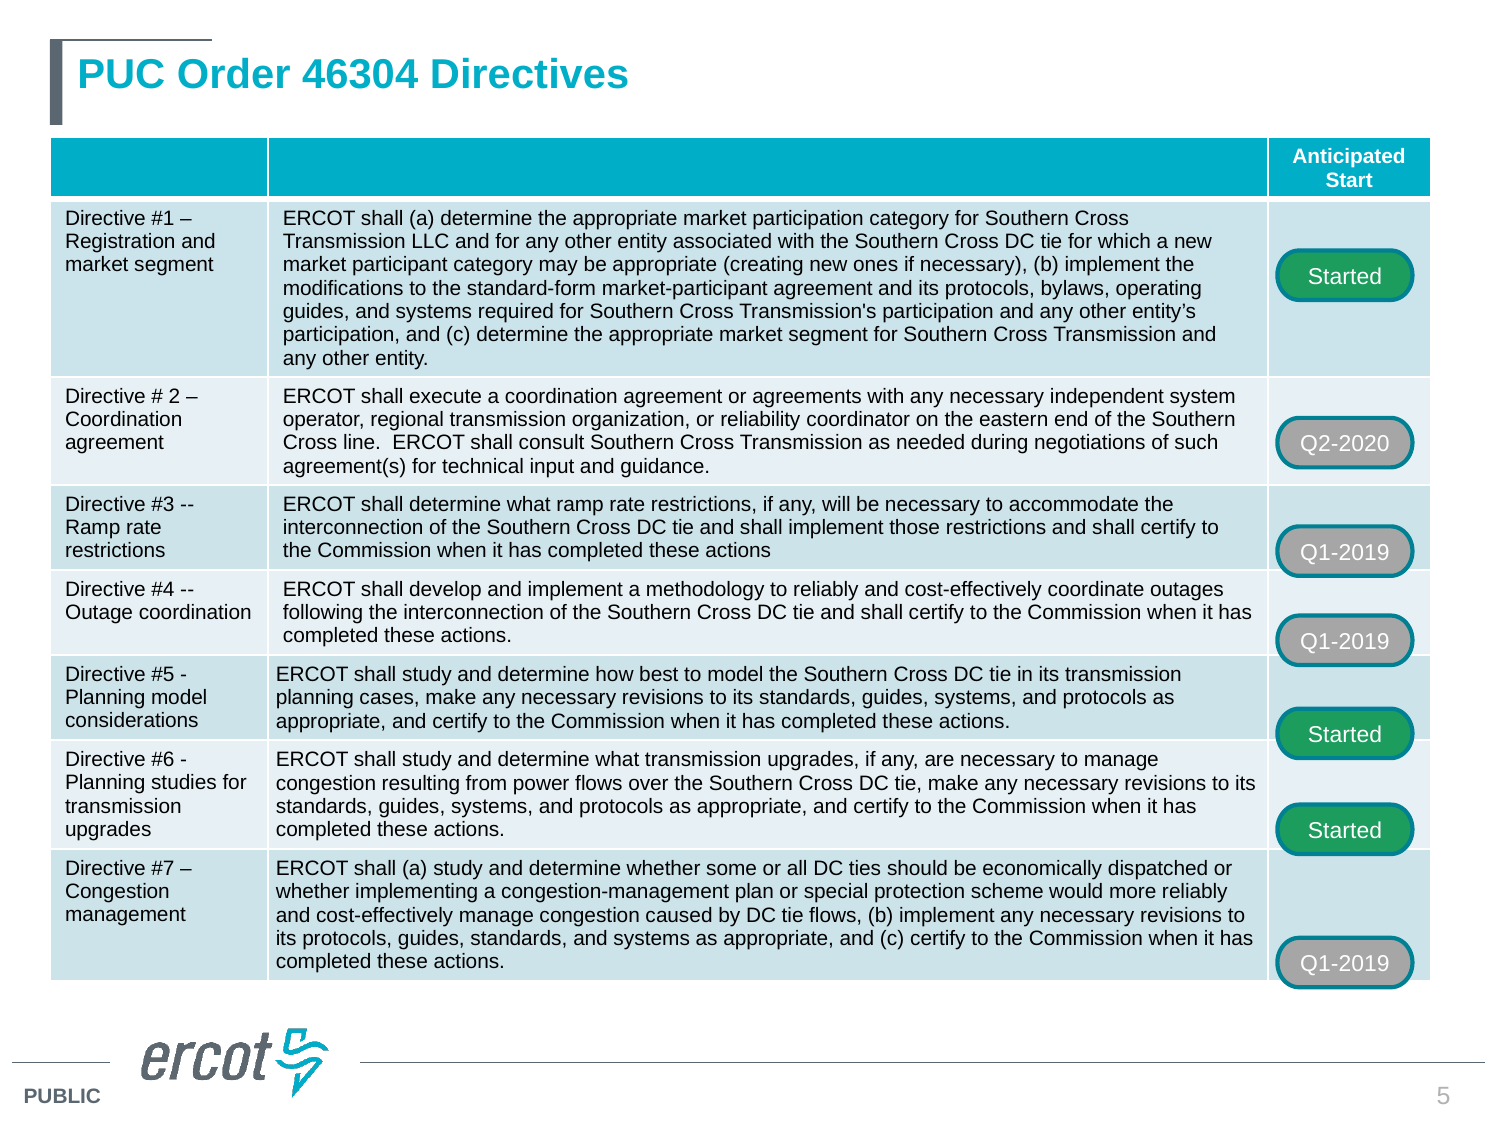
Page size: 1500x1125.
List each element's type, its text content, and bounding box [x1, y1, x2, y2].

text_box Started [1275, 248, 1415, 303]
table_cell [1269, 850, 1430, 980]
table_cell [1269, 741, 1430, 848]
table_cell [1269, 202, 1430, 376]
table_cell [1269, 378, 1430, 484]
text_box Q1-2019 [1275, 613, 1415, 668]
text_box Started [1275, 706, 1415, 761]
picture [137, 1024, 332, 1100]
text_box Q1-2019 [1275, 524, 1415, 578]
table_header [269, 138, 1267, 196]
table_cell Directive #3 -- Ramp rate restrictions [51, 486, 267, 569]
slide_number 5 [1400, 1076, 1488, 1113]
table_cell Directive #4 -- Outage coordination [51, 571, 267, 654]
text_box Q1-2019 [1275, 935, 1415, 990]
table_cell Directive #7 – Congestion management [51, 850, 267, 980]
table_cell ERCOT shall (a) study and determine whether some or all DC ties should be economically dispatched or whether implementing a congestion-management plan or special protection scheme would more reliably and cost-effectively manage congestion caused by DC tie flows, (b) implement any necessary revisions to its protocols, guides, standards, and systems as appropriate, and (c) certify to the Commission when it has completed these actions. [269, 850, 1267, 980]
table_cell Directive # 2 – Coordination agreement [51, 378, 267, 484]
table_header Anticipated Start [1269, 138, 1430, 196]
table_cell Directive #6 - Planning studies for transmission upgrades [51, 741, 267, 848]
table_cell ERCOT shall (a) determine the appropriate market participation category for Southern Cross Transmission LLC and for any other entity associated with the Southern Cross DC tie for which a new market participant category may be appropriate (creating new ones if necessary), (b) implement the modifications to the standard-form market-participant agreement and its protocols, bylaws, operating guides, and systems required for Southern Cross Transmission's participation and any other entity’s participation, and (c) determine the appropriate market segment for Southern Cross Transmission and any other entity. [269, 202, 1267, 376]
table_cell ERCOT shall determine what ramp rate restrictions, if any, will be necessary to accommodate the interconnection of the Southern Cross DC tie and shall implement those restrictions and shall certify to the Commission when it has completed these actions [269, 486, 1267, 569]
table_cell ERCOT shall develop and implement a methodology to reliably and cost-effectively coordinate outages following the interconnection of the Southern Cross DC tie and shall certify to the Commission when it has completed these actions. [269, 571, 1267, 654]
table_header [51, 138, 267, 196]
table_cell [1269, 571, 1430, 654]
table_cell ERCOT shall study and determine how best to model the Southern Cross DC tie in its transmission planning cases, make any necessary revisions to its standards, guides, systems, and protocols as appropriate, and certify to the Commission when it has completed these actions. [269, 656, 1267, 739]
table_cell Directive #5 - Planning model considerations [51, 656, 267, 739]
table_cell ERCOT shall study and determine what transmission upgrades, if any, are necessary to manage congestion resulting from power flows over the Southern Cross DC tie, make any necessary revisions to its standards, guides, systems, and protocols as appropriate, and certify to the Commission when it has completed these actions. [269, 741, 1267, 848]
title PUC Order 46304 Directives [62, 39, 1450, 125]
table_cell [1269, 486, 1430, 569]
table_cell [1269, 656, 1430, 739]
text_box Started [1275, 802, 1415, 857]
text_box Q2-2020 [1275, 415, 1415, 470]
table_cell ERCOT shall execute a coordination agreement or agreements with any necessary independent system operator, regional transmission organization, or reliability coordinator on the eastern end of the Southern Cross line. ERCOT shall consult Southern Cross Transmission as needed during negotiations of such agreement(s) for technical input and guidance. [269, 378, 1267, 484]
table_cell Directive #1 – Registration and market segment [51, 202, 267, 376]
